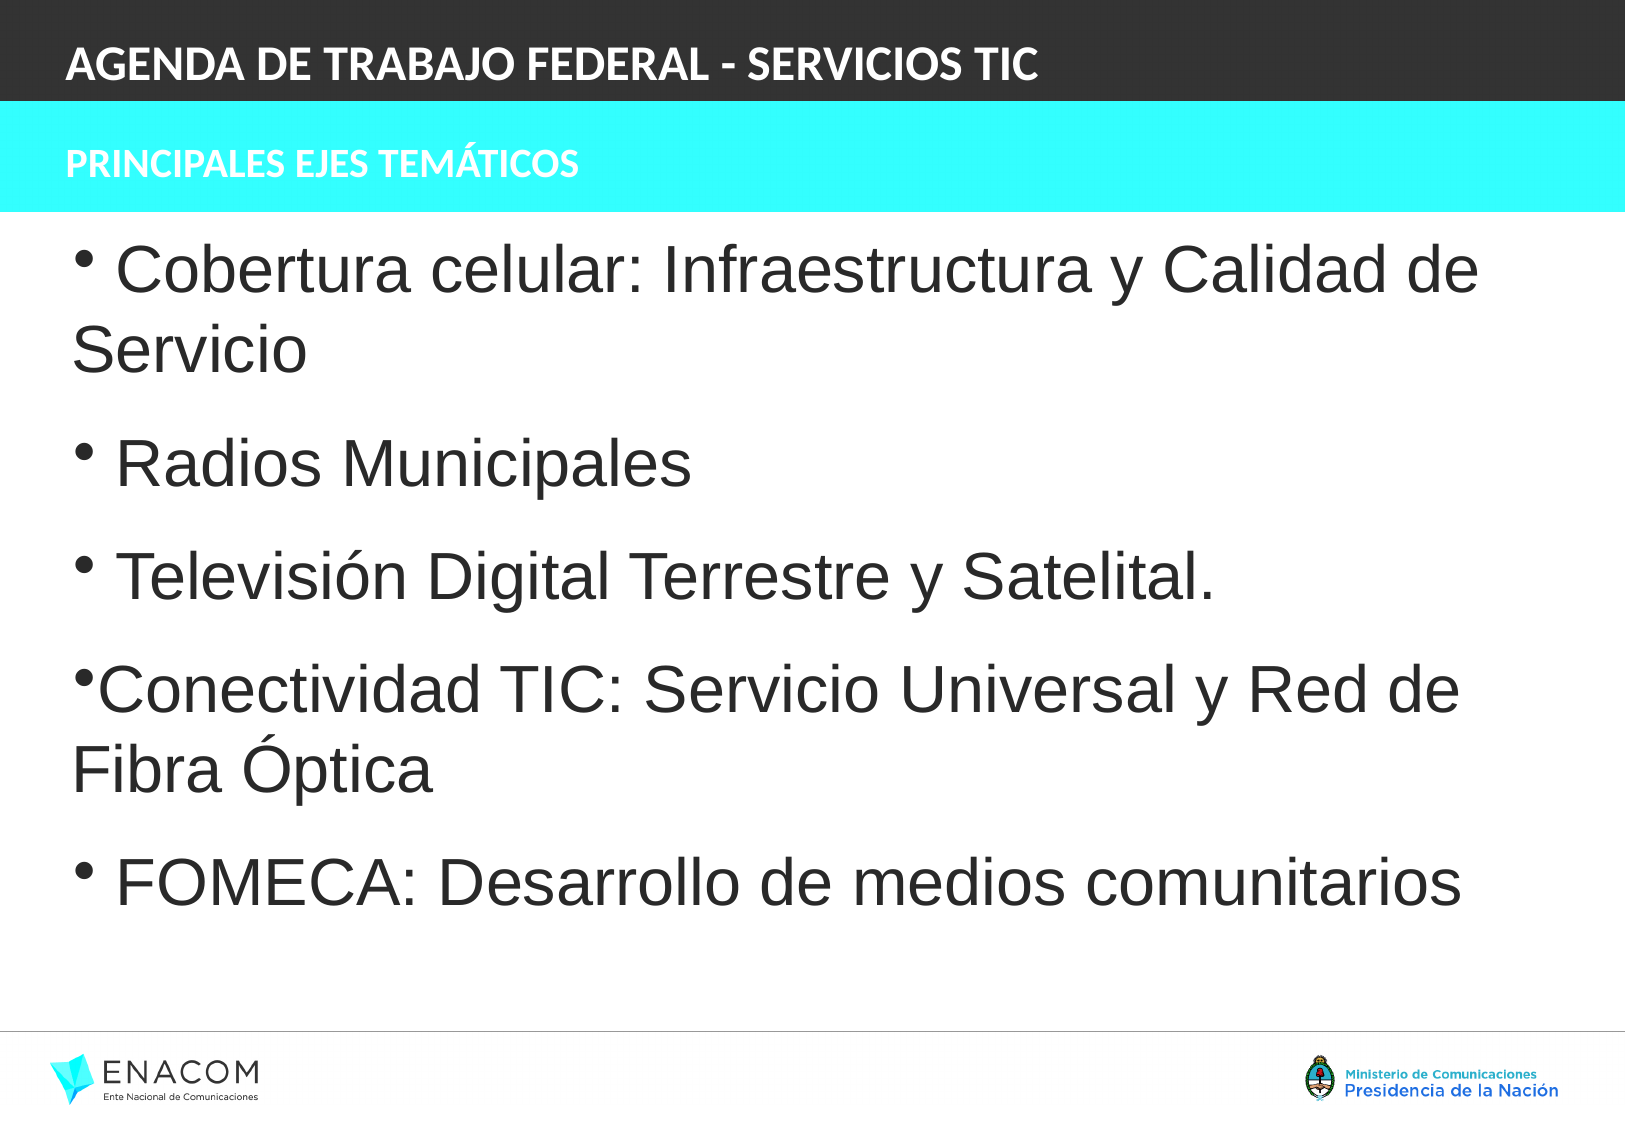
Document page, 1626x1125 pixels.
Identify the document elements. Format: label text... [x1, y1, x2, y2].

picture [0, 1030, 1625, 1106]
text_box Cobertura celular: Infraestructura y Calidad de Servicio Radios Municipales Televisión Digital Terrestre y Satelital. Conectividad TIC: Servicio Universal y Red de Fibra Óptica FOMECA: Desarrollo de medios comunitarios [0, 223, 1625, 927]
picture [0, 0, 1625, 212]
